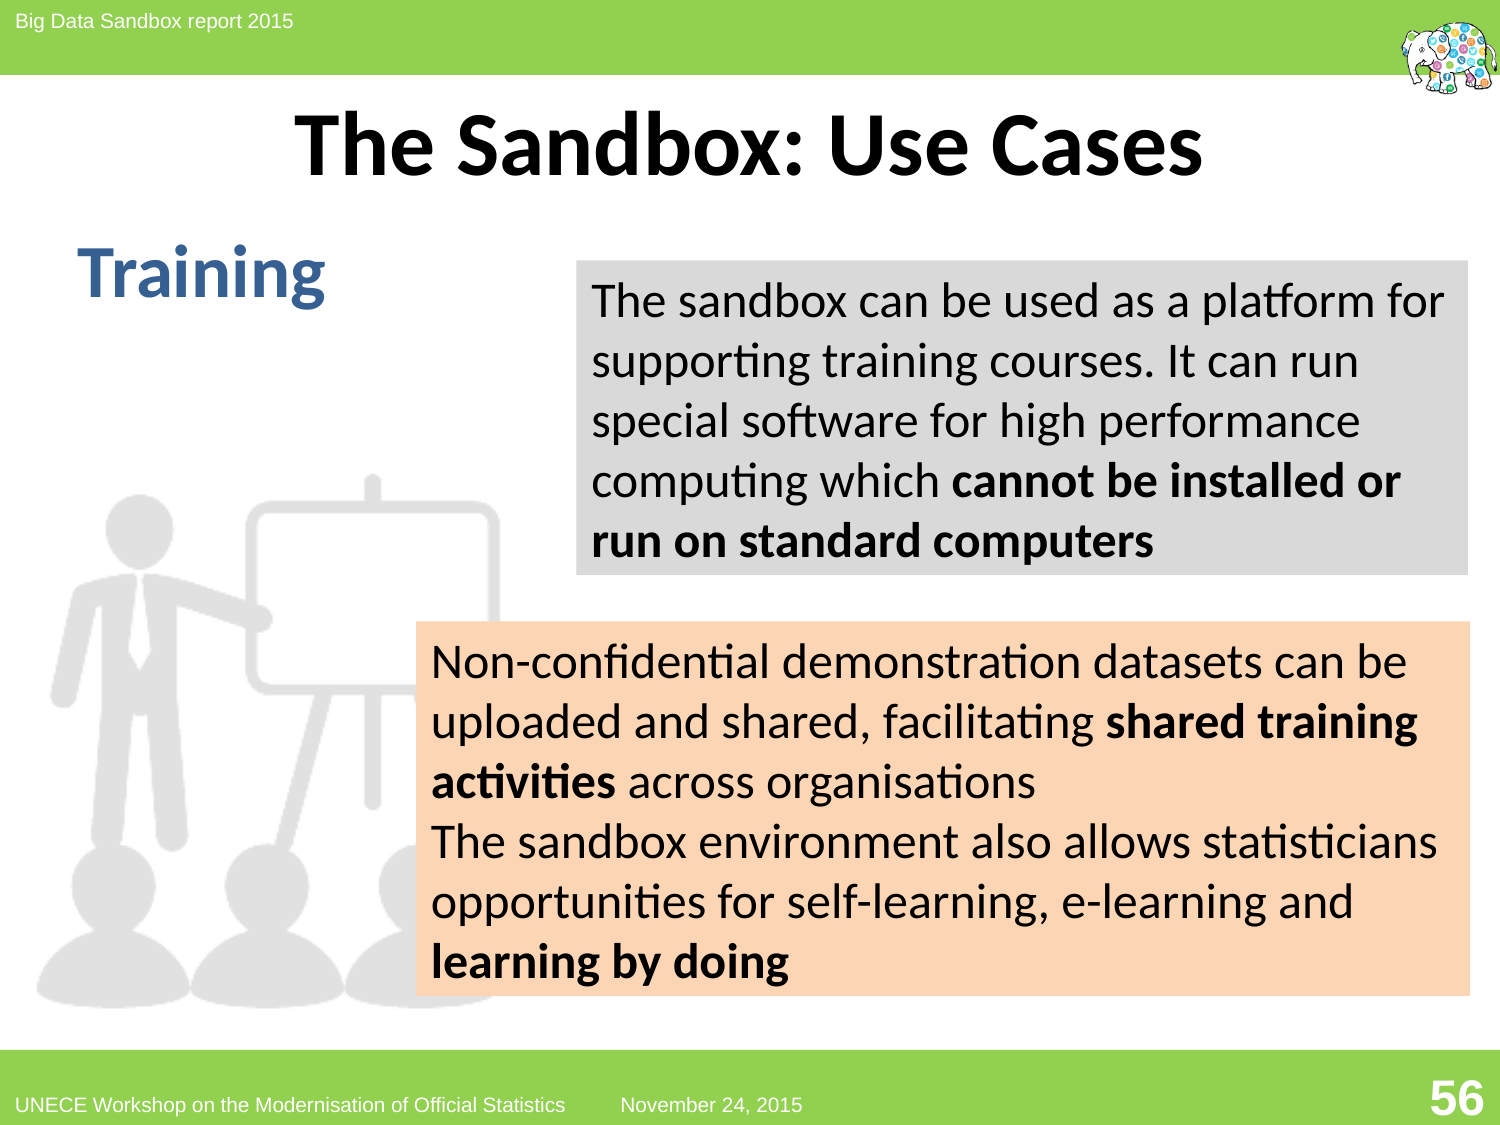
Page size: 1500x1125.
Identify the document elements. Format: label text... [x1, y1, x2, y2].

text_box Non-confidential demonstration datasets can be uploaded and shared, facilitating shared training activities across organisations The sandbox environment also allows statisticians opportunities for self-learning, e-learning and learning by doing [544, 621, 1471, 996]
title The Sandbox: Use Cases [75, 45, 1425, 233]
slide_number 56 [1388, 1058, 1500, 1125]
text_box Training [63, 214, 342, 320]
text_box The sandbox can be used as a platform for supporting training courses. It can run special software for high performance computing which cannot be installed or run on standard computers [576, 260, 1468, 576]
picture [0, 447, 540, 1034]
picture [1388, 15, 1500, 96]
